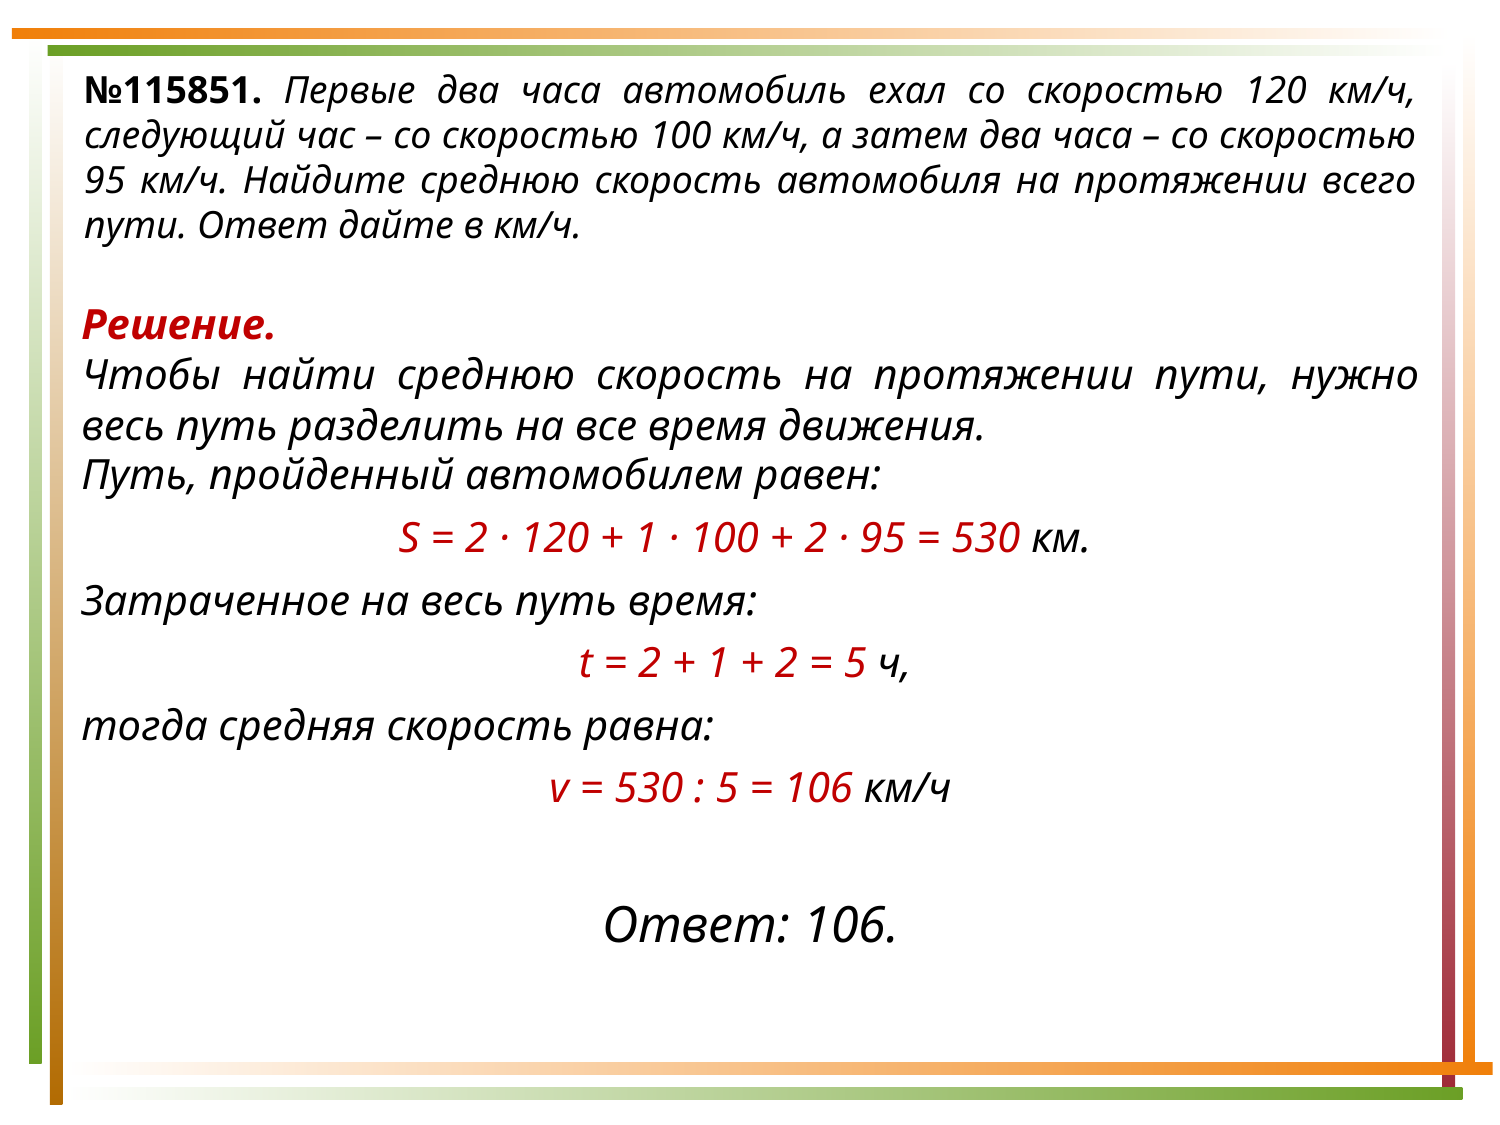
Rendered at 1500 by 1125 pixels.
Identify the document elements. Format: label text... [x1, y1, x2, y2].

text_box Ответ: 106. [587, 885, 914, 961]
text_box Решение. Чтобы найти среднюю скорость на протяжении пути, нужно весь путь разделить на все время движения. Путь, пройденный автомобилем равен: S = 2 · 120 + 1 · 100 + 2 · 95 = 530 км. Затраченное на весь путь время: t = 2 + 1 + 2 = 5 ч, тогда средняя скорость равна: v = 530 : 5 = 106 км/ч [66, 290, 1435, 819]
text_box [574, 1062, 578, 1075]
text_box №115851. Первые два часа автомобиль ехал со скоростью 120 км/ч, следующий час – со скоростью 100 км/ч, а затем два часа – со скоростью 95 км/ч. Найдите среднюю скорость автомобиля на протяжении всего пути. Ответ дайте в км/ч. [69, 58, 1432, 254]
